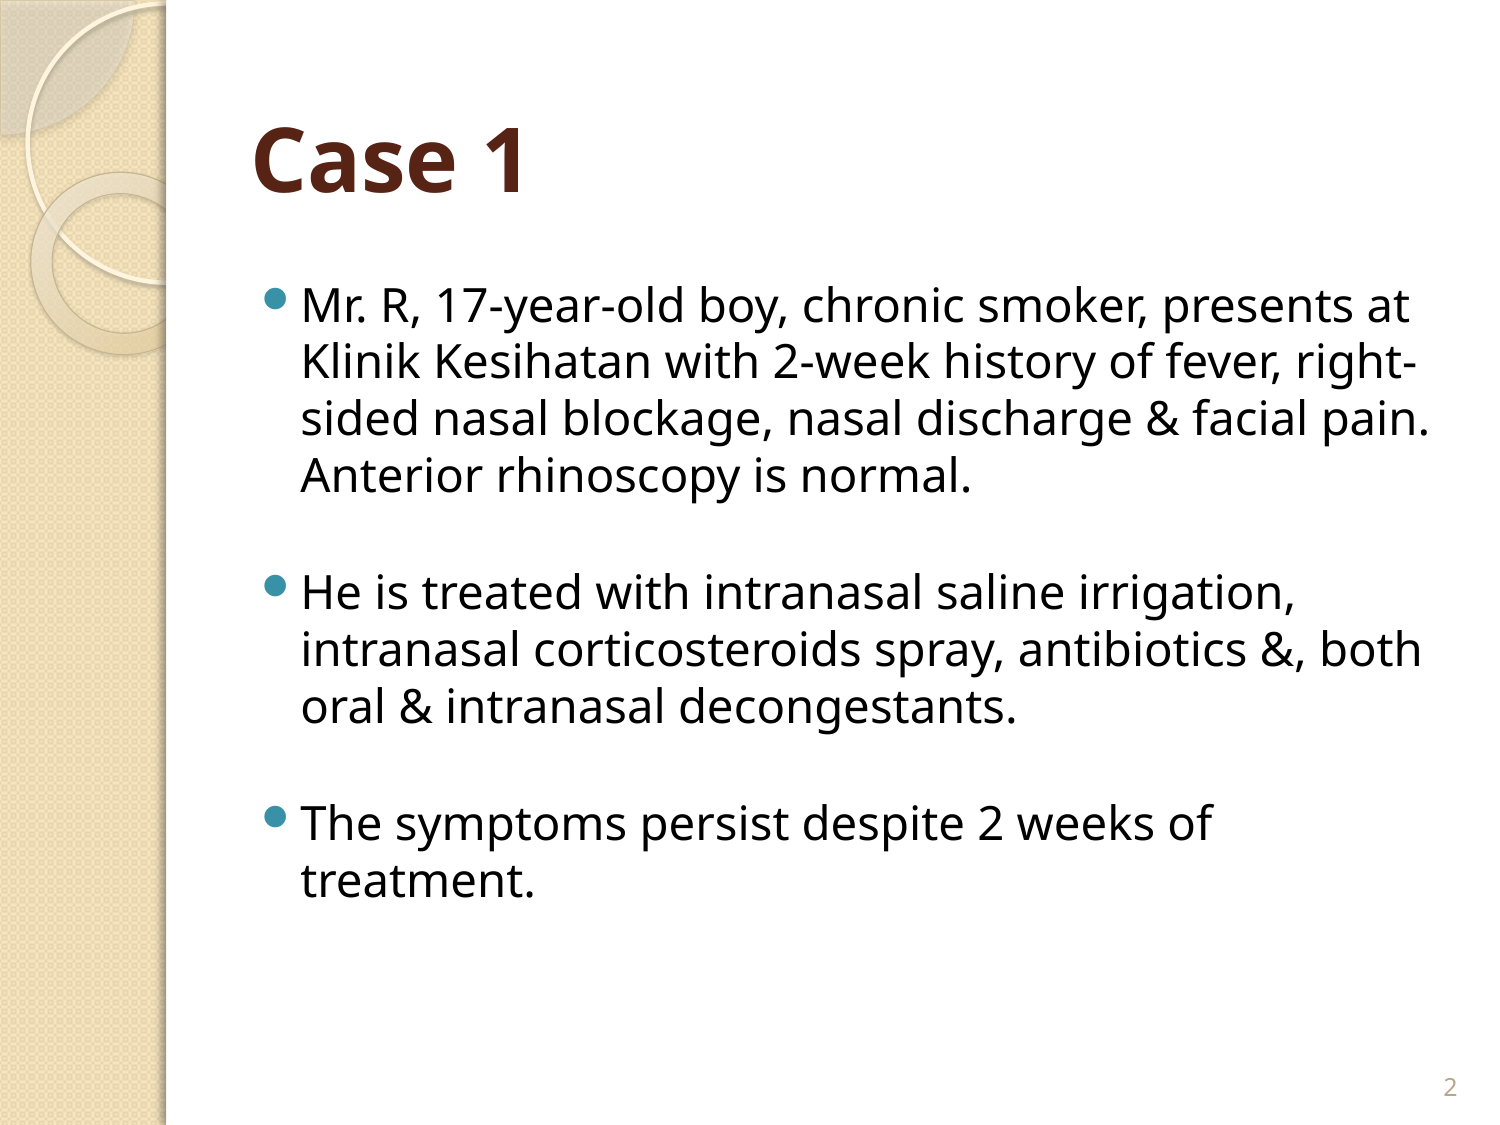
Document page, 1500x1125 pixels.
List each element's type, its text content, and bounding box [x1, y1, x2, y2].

slide_number 2 [1413, 1034, 1488, 1113]
list Mr. R, 17-year-old boy, chronic smoker, presents at Klinik Kesihatan with 2-week history of fever, right-sided nasal blockage, nasal discharge & facial pain. Anterior rhinoscopy is normal. He is treated with intranasal saline irrigation, intranasal corticosteroids spray, antibiotics &, both oral & intranasal decongestants. The symptoms persist despite 2 weeks of treatment. [235, 267, 1450, 1055]
title Case 1 [235, 62, 1466, 250]
